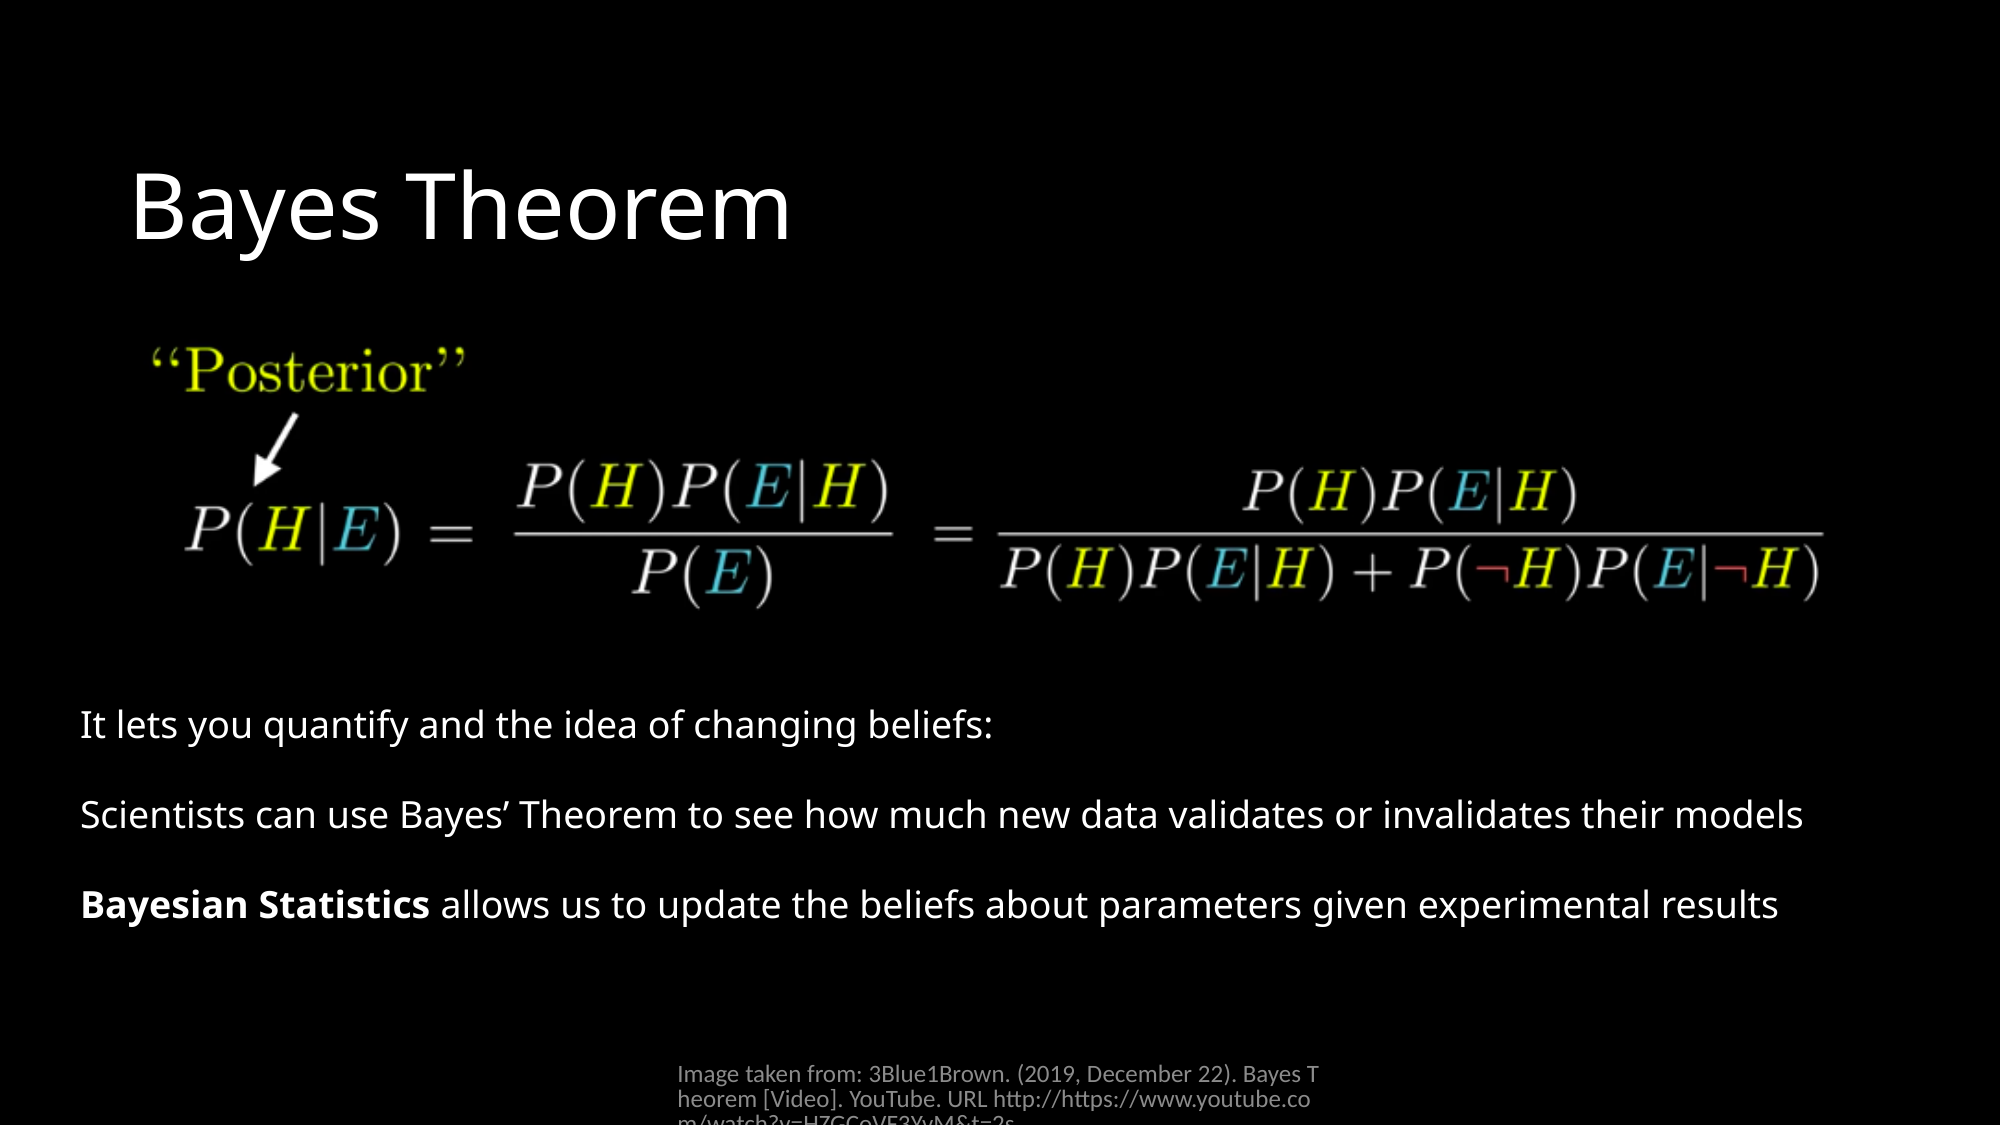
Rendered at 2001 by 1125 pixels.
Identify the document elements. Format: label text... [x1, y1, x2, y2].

footer Image taken from: 3Blue1Brown. (2019, December 22). Bayes Theorem [Video]. YouTube. URL http://https://www.youtube.com/watch?v=HZGCoVF3YvM&t=2s [662, 1042, 1338, 1103]
title Bayes Theorem [113, 101, 1839, 318]
picture [65, 318, 1887, 668]
text_box It lets you quantify and the idea of changing beliefs: Scientists can use Bayes’ Theorem to see how much new data validates or invalidates their models Bayesian Statistics allows us to update the beliefs about parameters given experimental results [65, 693, 1911, 1024]
